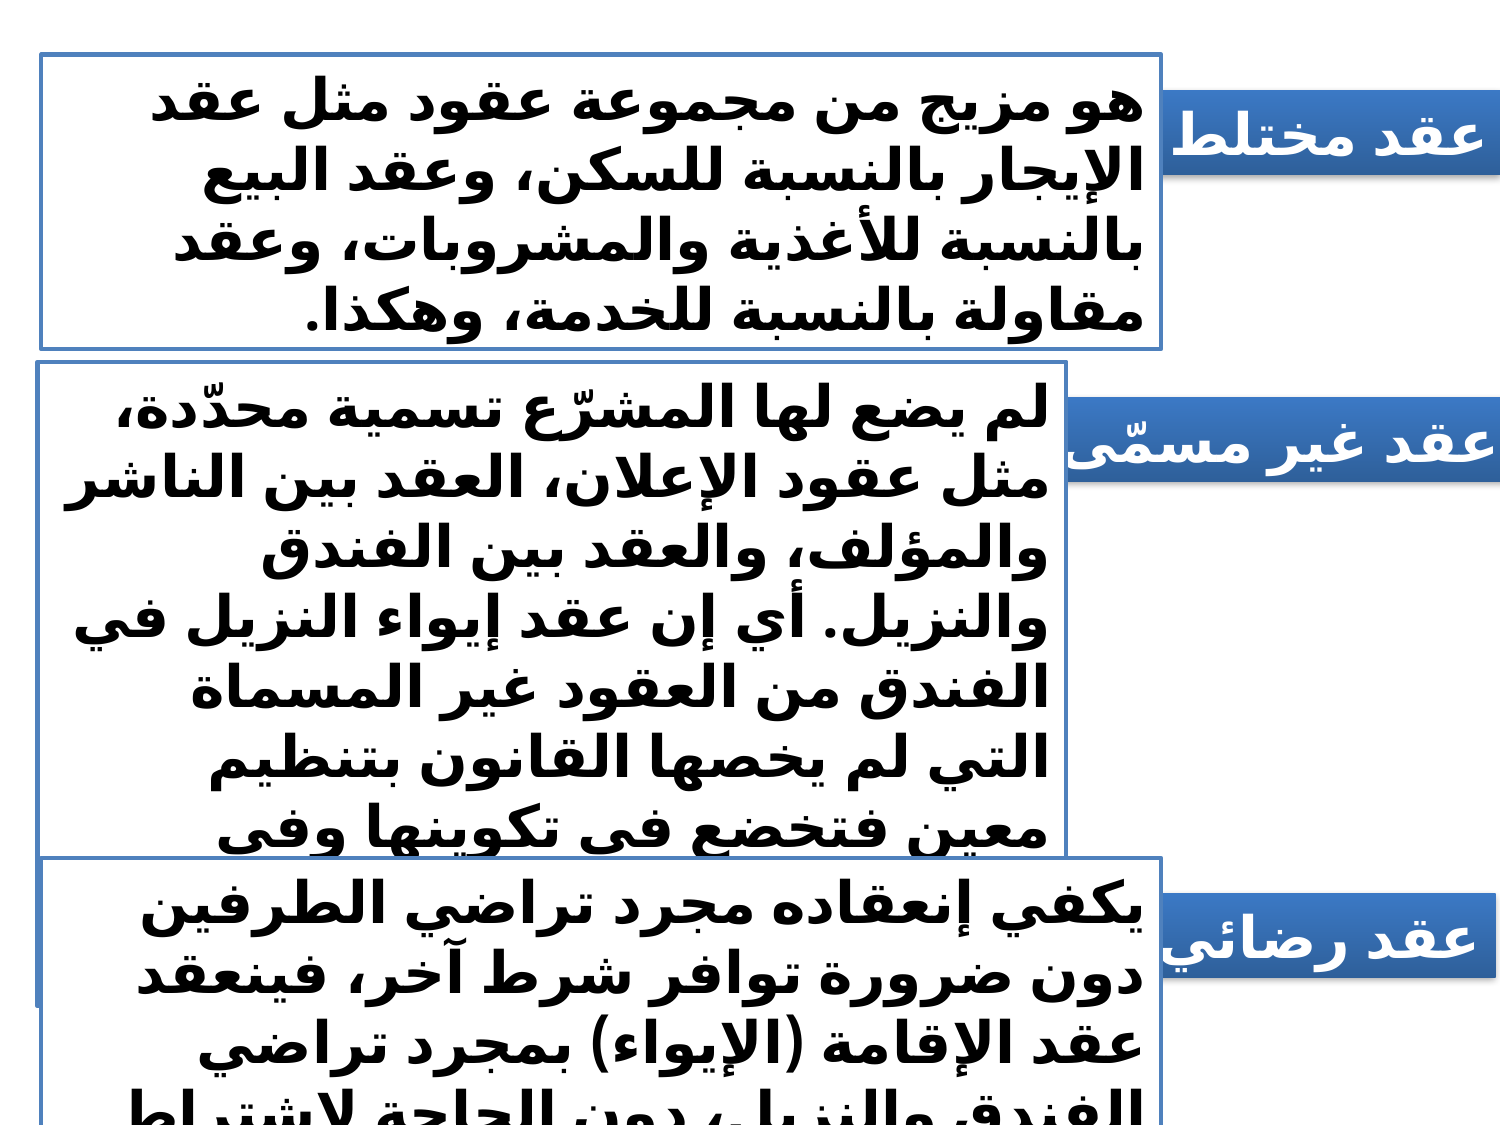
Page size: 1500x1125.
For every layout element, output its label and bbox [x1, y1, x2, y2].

text_box [41, 857, 1448, 1086]
text_box [37, 361, 1444, 802]
text_box [41, 54, 1448, 282]
